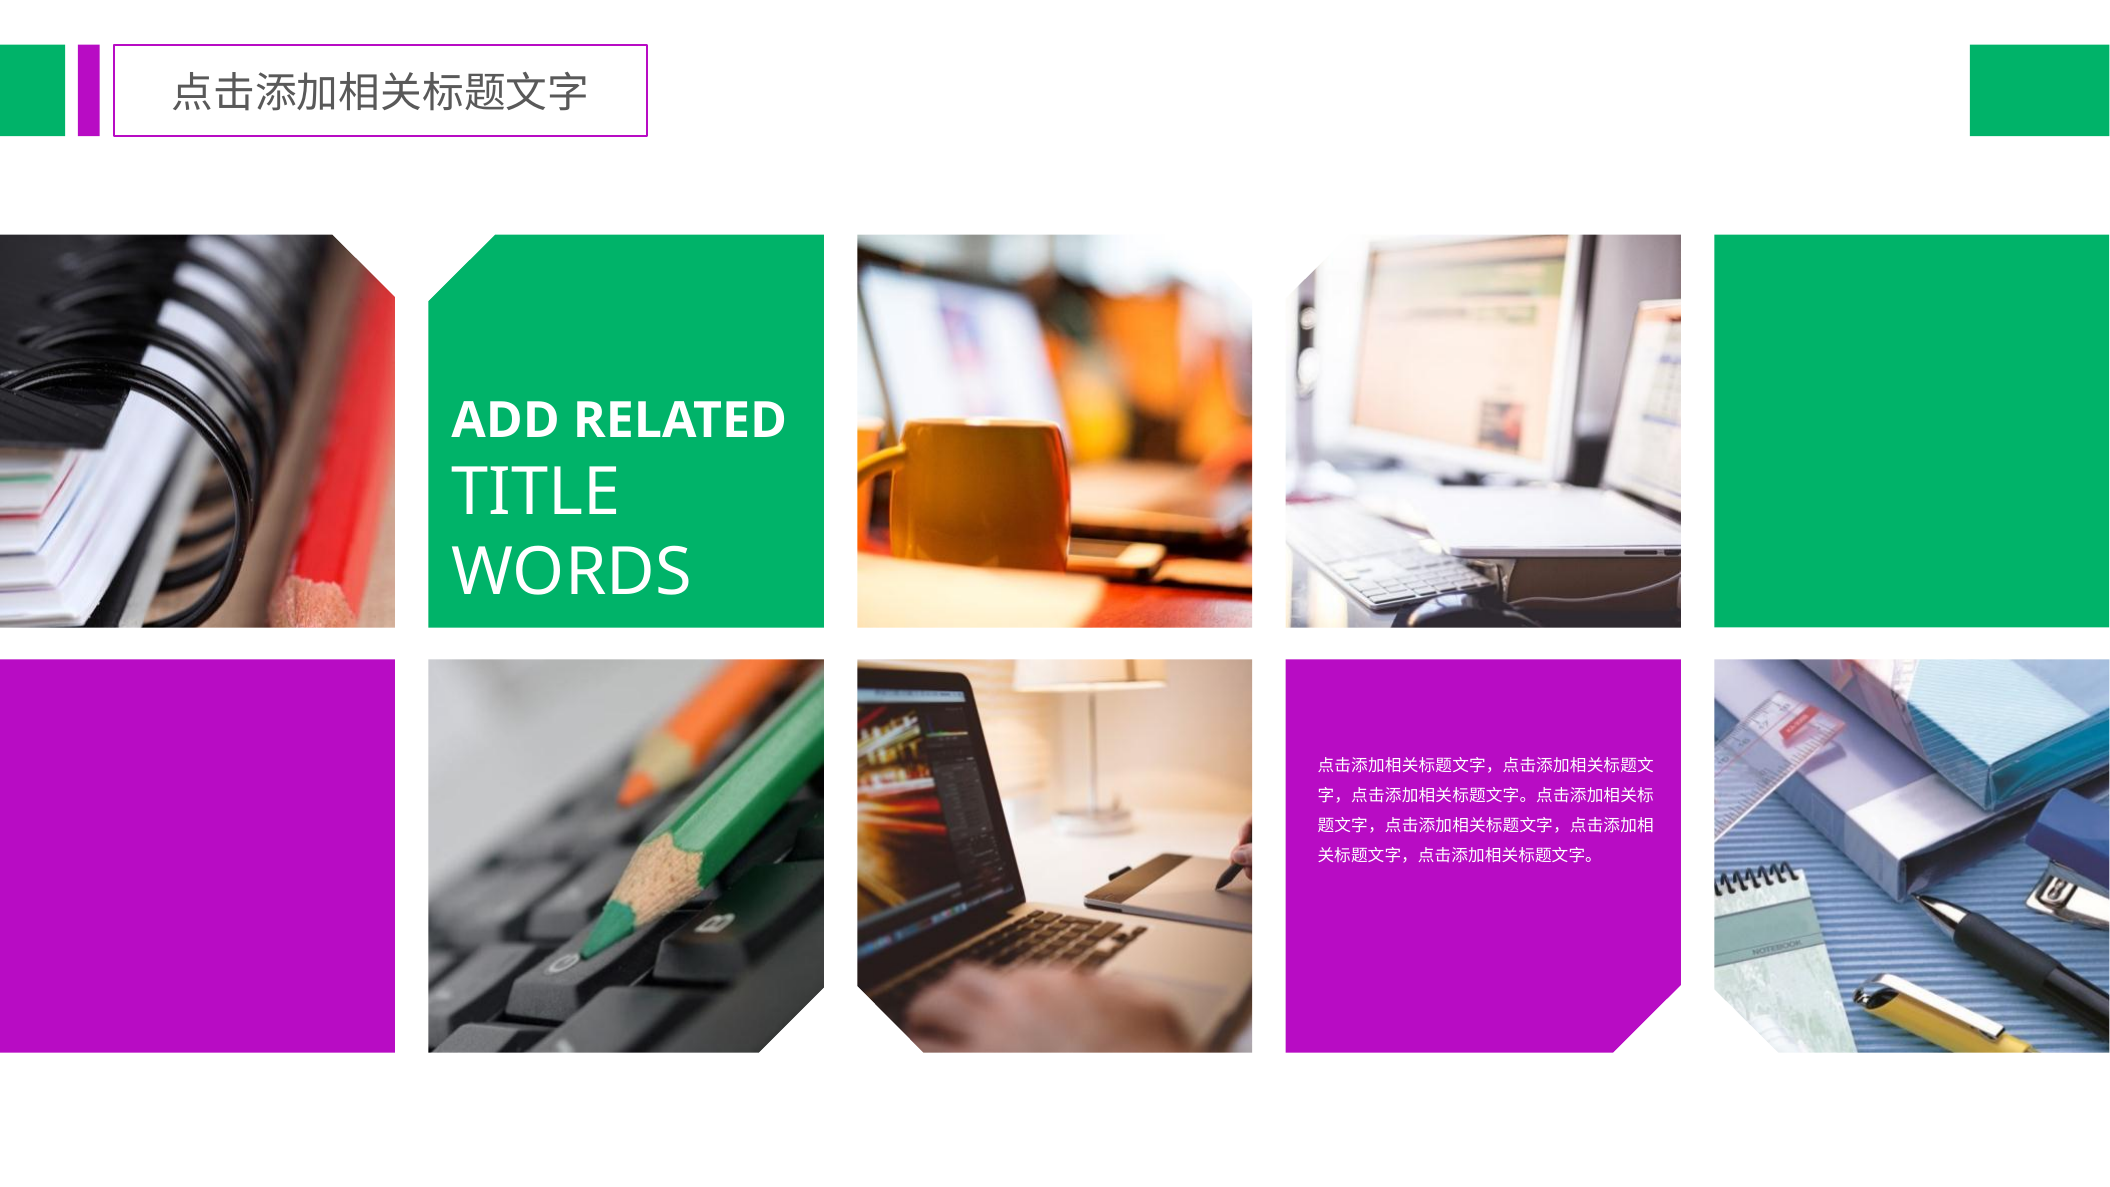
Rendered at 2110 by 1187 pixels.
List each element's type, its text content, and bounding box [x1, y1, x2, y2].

text_box 点击添加相关标题文字 [135, 44, 625, 137]
text_box [0, 659, 395, 1053]
text_box [1714, 659, 2110, 1053]
text_box [0, 234, 395, 628]
text_box [1285, 234, 1681, 628]
text_box [428, 234, 824, 628]
text_box ADD RELATED TITLE WORDS [436, 380, 824, 616]
text_box [857, 234, 1253, 628]
text_box 点击添加相关标题文字，点击添加相关标题文字，点击添加相关标题文字。点击添加相关标题文字，点击添加相关标题文字，点击添加相关标题文字，点击添加相关标题文字。 [1302, 737, 1669, 873]
text_box [1714, 234, 2110, 628]
text_box [428, 659, 824, 1053]
text_box [857, 659, 1253, 1053]
text_box [1285, 659, 1681, 1053]
